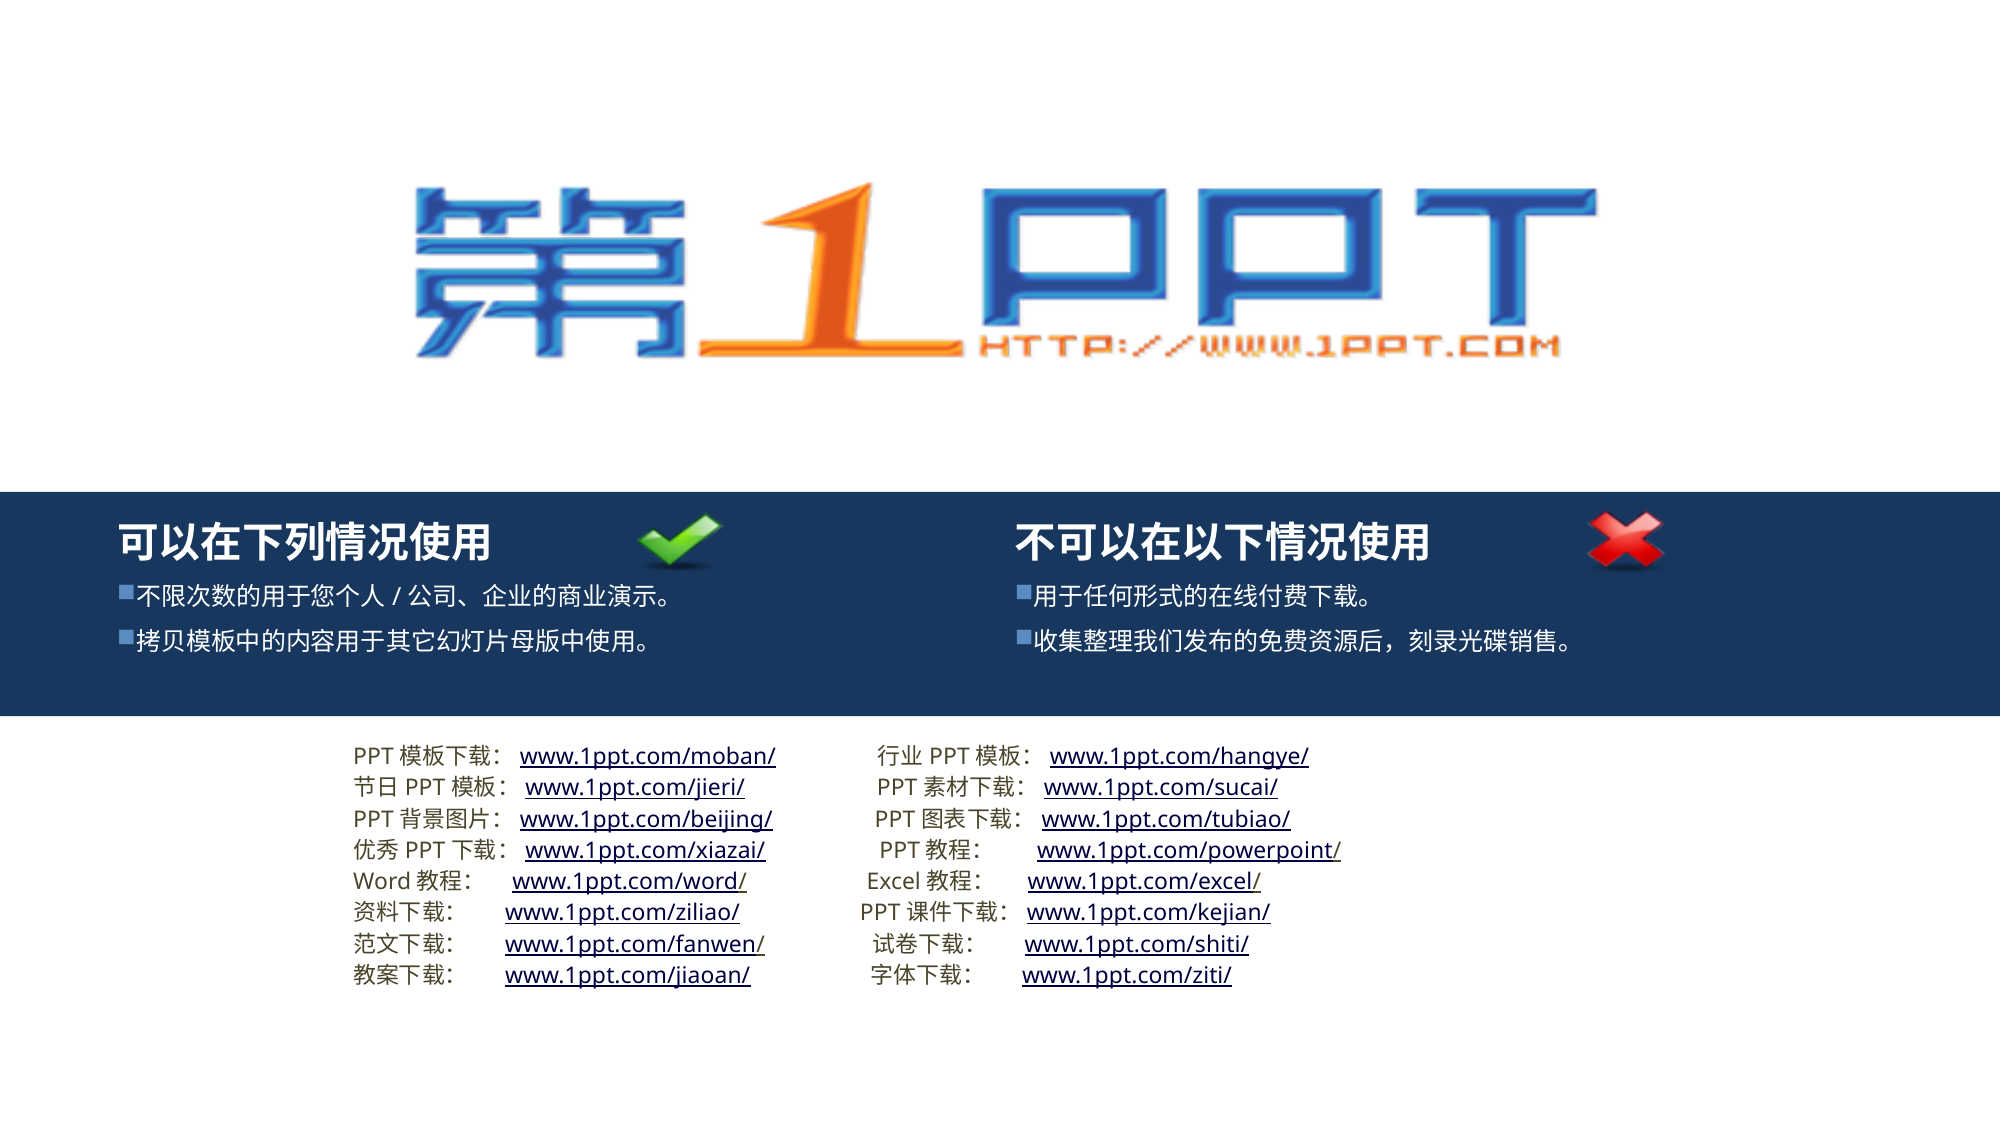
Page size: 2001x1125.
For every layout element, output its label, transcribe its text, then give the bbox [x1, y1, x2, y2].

text_box PPT模板下载：www.1ppt.com/moban/ 行业PPT模板：www.1ppt.com/hangye/ 节日PPT模板：www.1ppt.com/jieri/ PPT素材下载：www.1ppt.com/sucai/ PPT背景图片：www.1ppt.com/beijing/ PPT图表下载：www.1ppt.com/tubiao/ 优秀PPT下载：www.1ppt.com/xiazai/ PPT教程： www.1ppt.com/powerpoint/ Word教程： www.1ppt.com/word/ Excel教程： www.1ppt.com/excel/ 资料下载： www.1ppt.com/ziliao/ PPT课件下载：www.1ppt.com/kejian/ 范文下载： www.1ppt.com/fanwen/ 试卷下载： www.1ppt.com/shiti/ 教案下载： www.1ppt.com/jiaoan/ 字体下载： www.1ppt.com/ziti/ [336, 762, 1752, 1008]
text_box 不可以在以下情况使用 用于任何形式的在线付费下载。 收集整理我们发布的免费资源后，刻录光碟销售。 [999, 508, 1898, 762]
picture [637, 507, 724, 573]
picture [179, 51, 1867, 492]
text_box 可以在下列情况使用 不限次数的用于您个人/公司、企业的商业演示。 拷贝模板中的内容用于其它幻灯片母版中使用。 [102, 508, 1000, 774]
text_box [0, 491, 2000, 717]
picture [1581, 507, 1669, 573]
